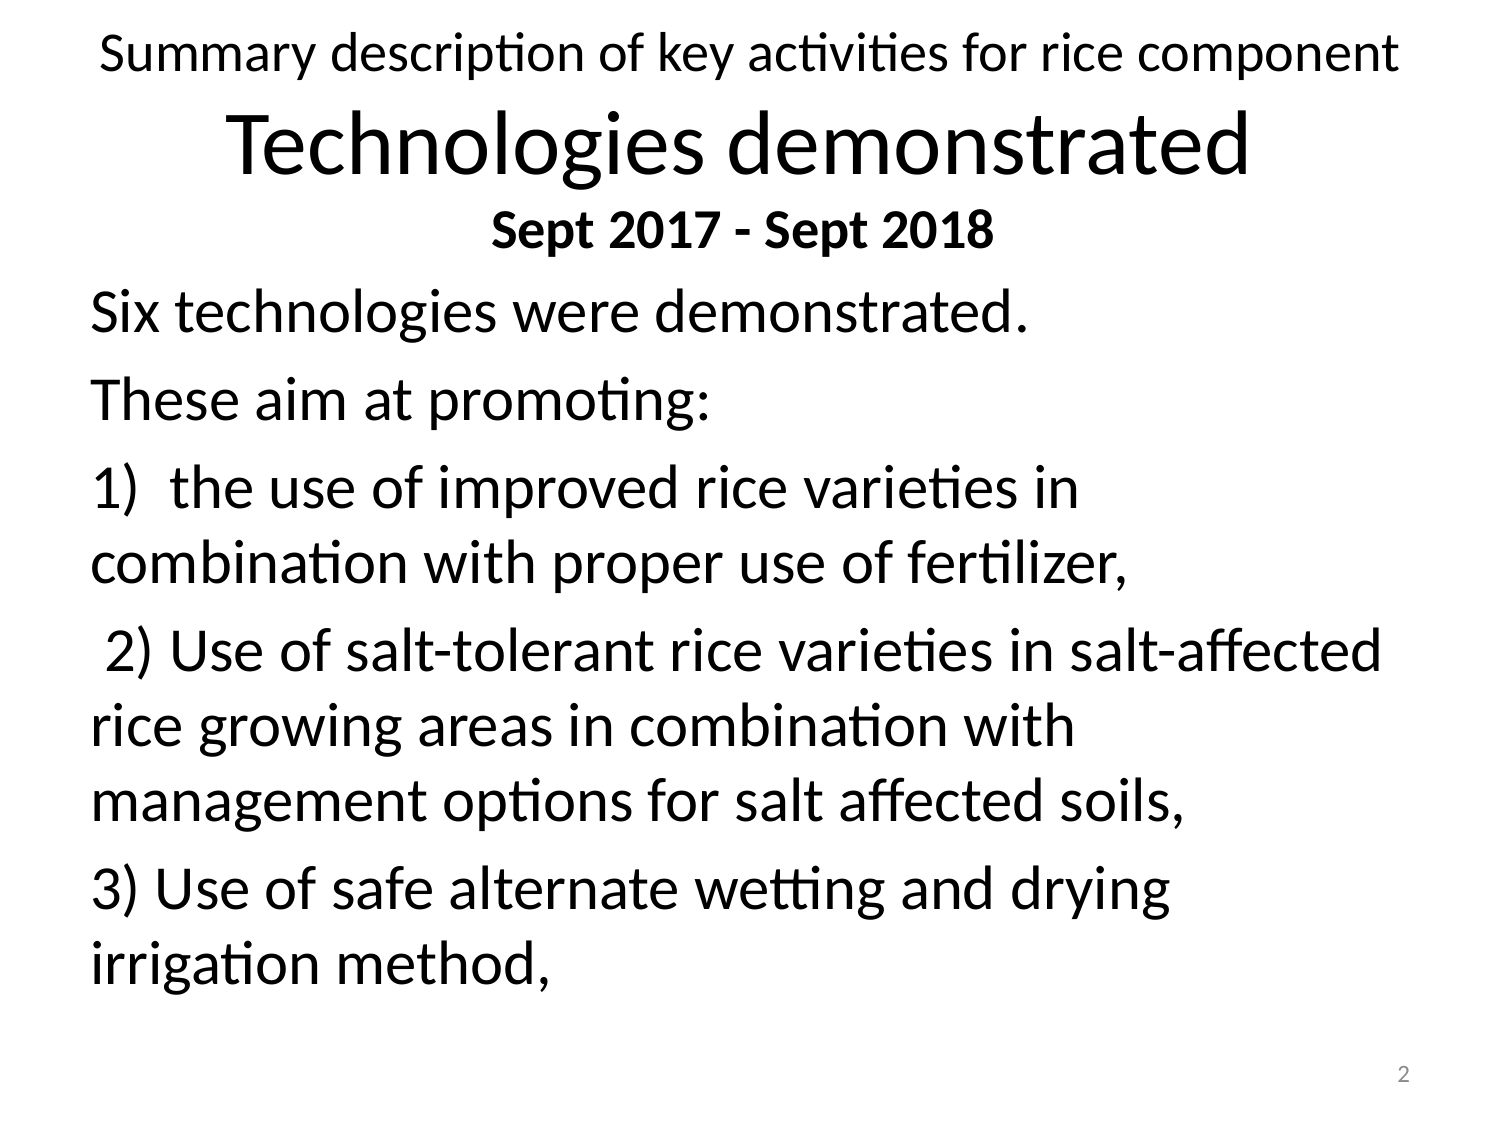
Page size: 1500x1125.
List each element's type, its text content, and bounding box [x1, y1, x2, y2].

slide_number 2 [1074, 1042, 1425, 1103]
list Six technologies were demonstrated. These aim at promoting: 1) the use of improved rice varieties in combination with proper use of fertilizer, 2) Use of salt-tolerant rice varieties in salt-affected rice growing areas in combination with management options for salt affected soils, 3) Use of safe alternate wetting and drying irrigation method, [75, 262, 1425, 1005]
title Summary description of key activities for rice component Technologies demonstrated Sept 2017 - Sept 2018 [75, 0, 1425, 262]
